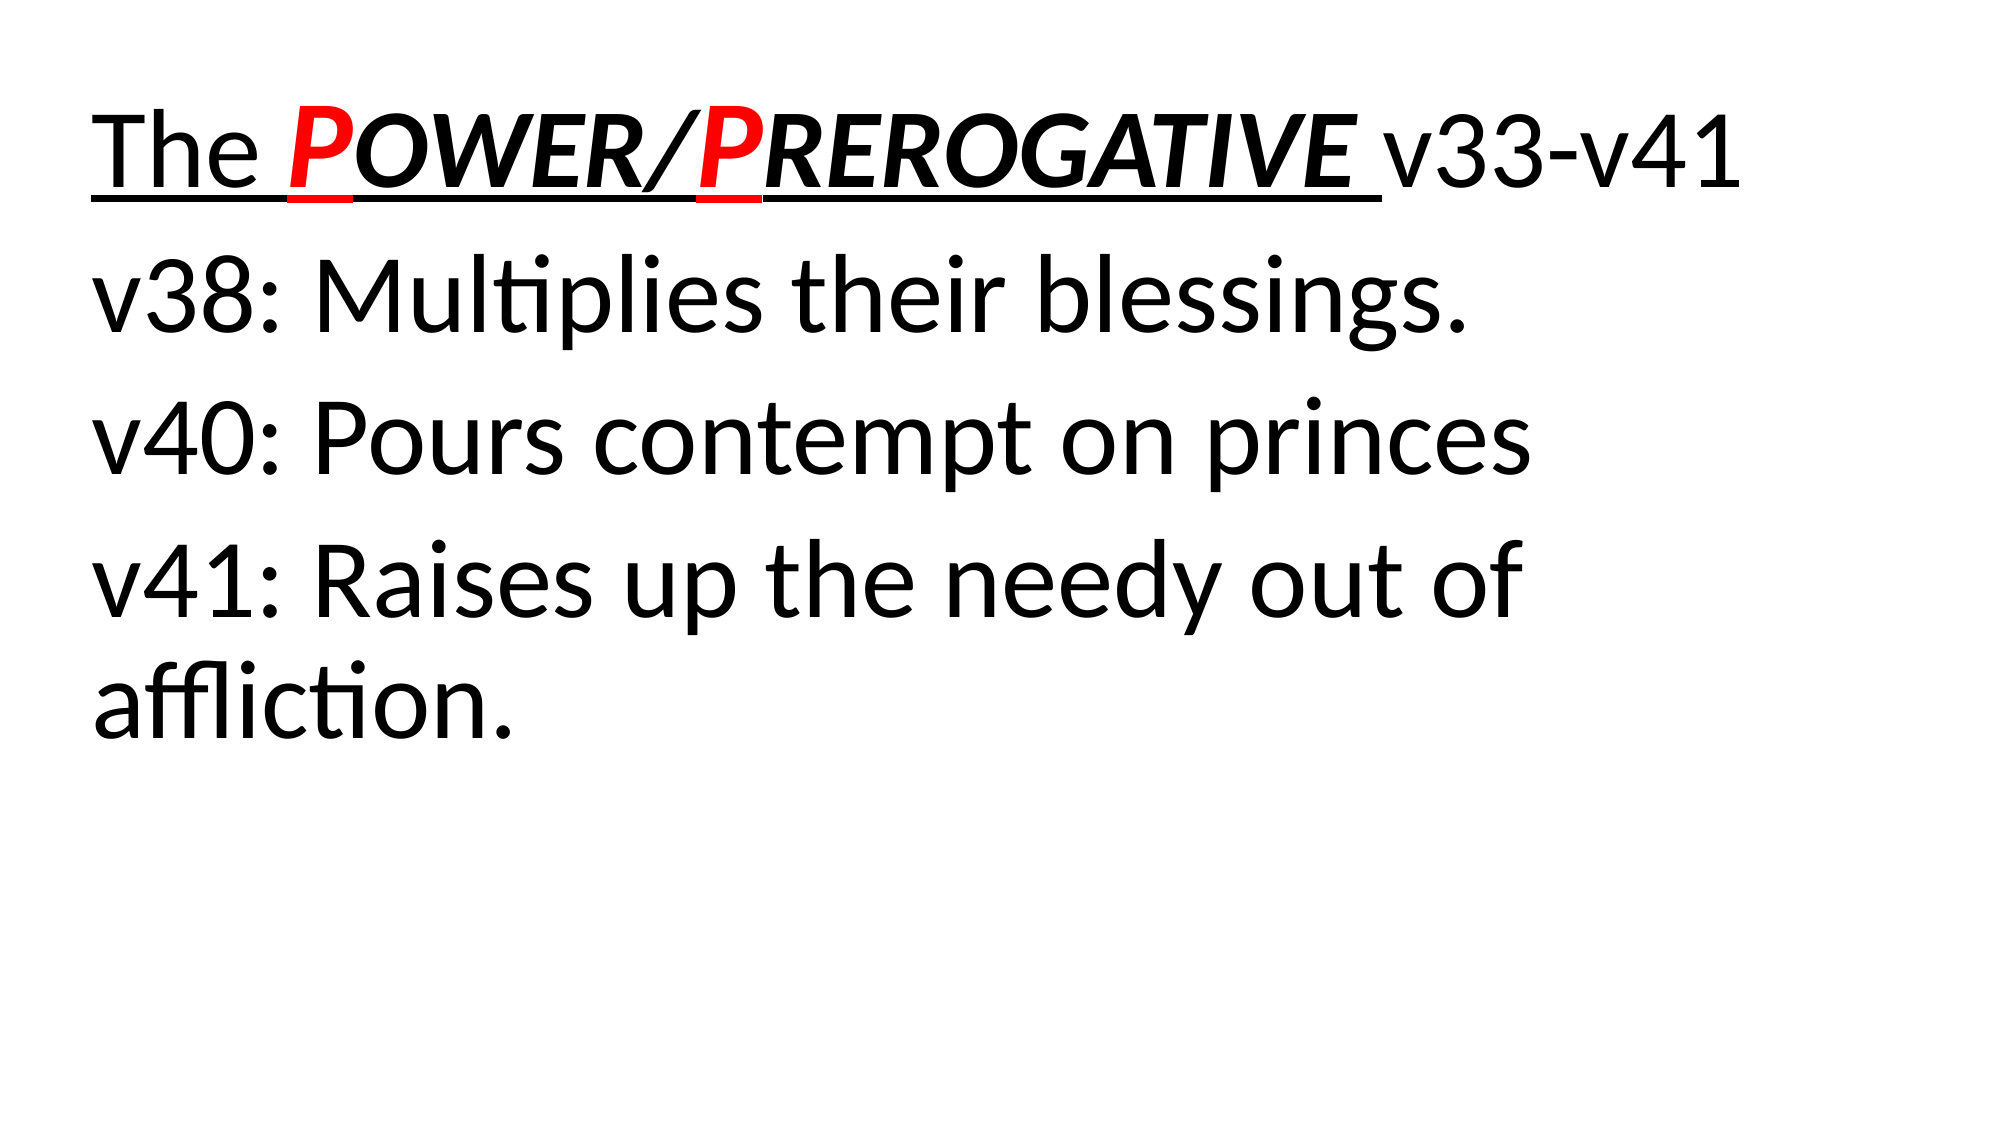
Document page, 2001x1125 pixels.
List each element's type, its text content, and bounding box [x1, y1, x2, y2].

list The POWER/PREROGATIVE v33-v41 v38: Multiplies their blessings. v40: Pours contempt on princes v41: Raises up the needy out of affliction. [76, 72, 1941, 1104]
